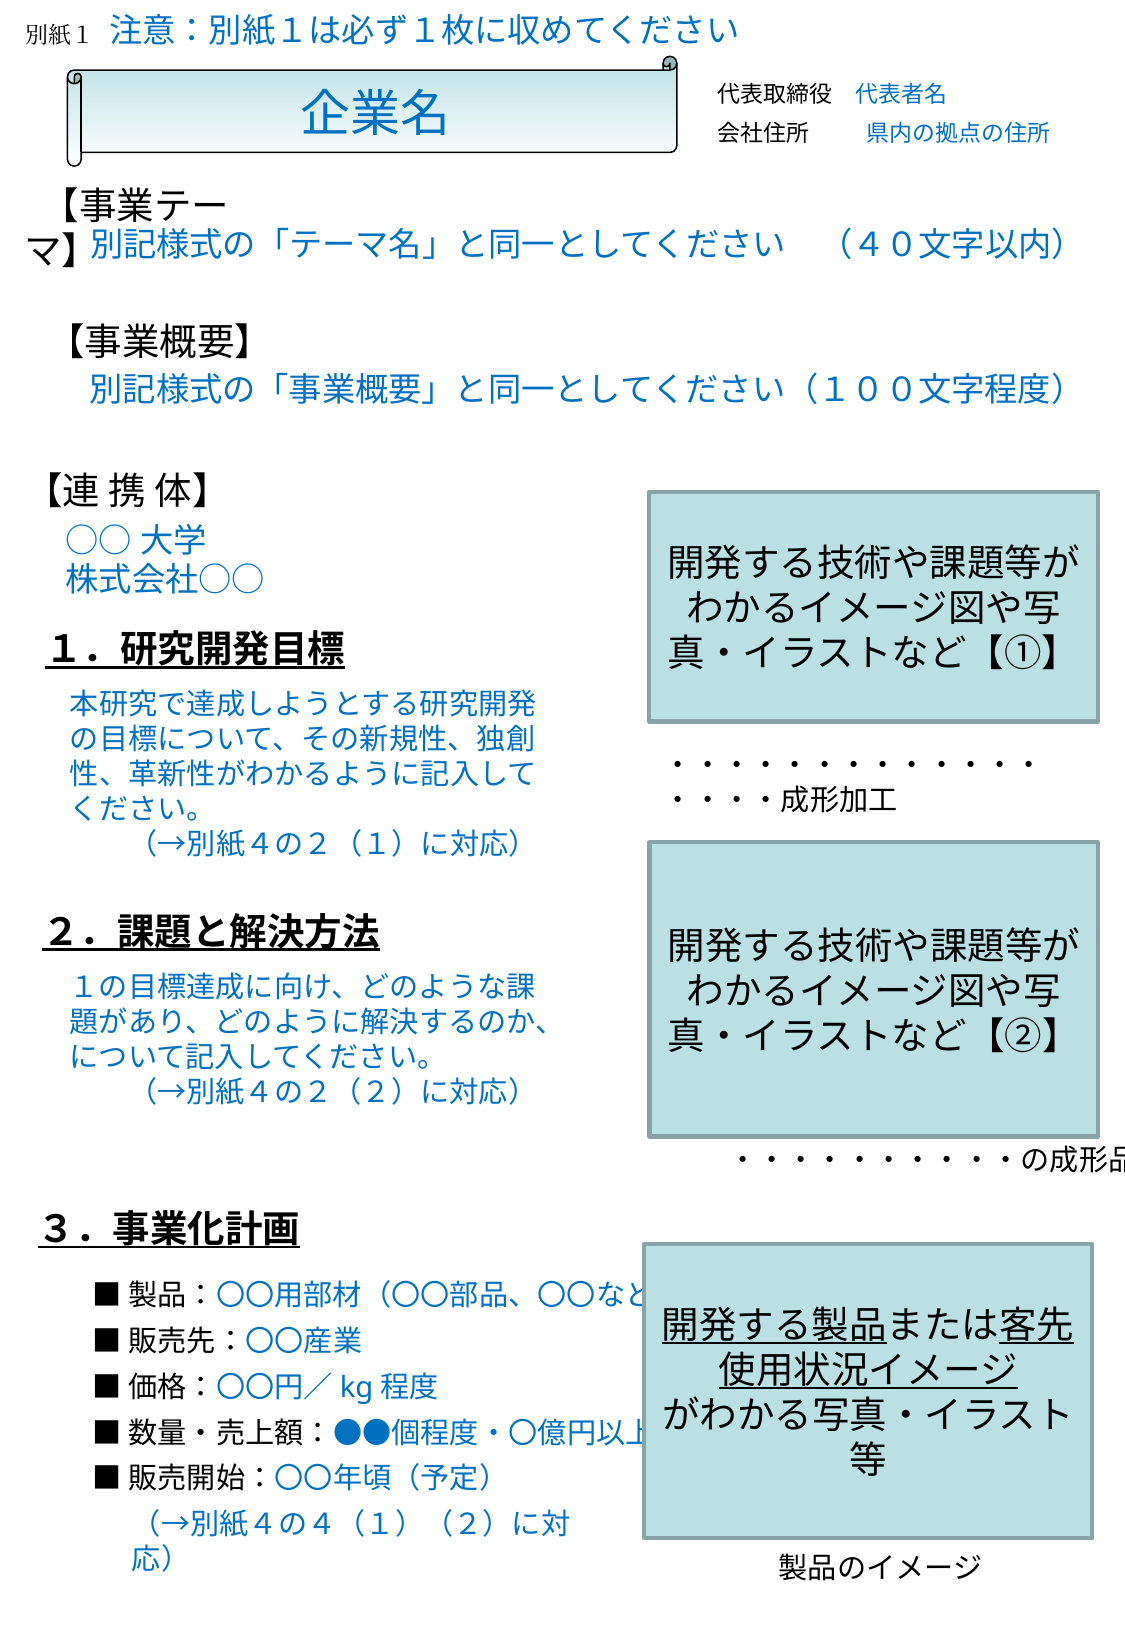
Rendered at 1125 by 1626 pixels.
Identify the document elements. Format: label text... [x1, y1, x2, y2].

text_box 別紙１ [0, 13, 94, 56]
text_box 本研究で達成しようとする研究開発 の目標について、その新規性、独創性、革新性がわかるように記入してください。 （→別紙４の２（１）に対応） [55, 678, 566, 865]
text_box 開発する技術や課題等がわかるイメージ図や写真・イラストなど【①】 [649, 491, 1098, 722]
text_box 開発する技術や課題等がわかるイメージ図や写真・イラストなど【②】 [649, 842, 1098, 1137]
text_box １の目標達成に向け、どのような課題があり、どのように解決するのか、について記入してください。 （→別紙４の２（２）に対応） [54, 960, 574, 1149]
text_box 【事業概要】 [14, 310, 1121, 371]
text_box 企業名 [67, 56, 677, 167]
text_box ・・・・・・・・・・の成形品 [713, 1137, 1007, 1184]
text_box 製品のイメージ [763, 1541, 1019, 1592]
text_box 注意：別紙１は必ず１枚に収めてください [94, 1, 1125, 56]
text_box 代表取締役 代表者名 会社住所 県内の拠点の住所 [702, 72, 1093, 154]
text_box ３．事業化計画 [22, 1197, 315, 1258]
text_box 別記様式の「テーマ名」と同一としてください （４０文字以内） [75, 215, 1106, 271]
text_box ○○大学 株式会社○○ [51, 511, 359, 606]
text_box ■製品：〇〇用部材（〇〇部品、〇〇など） ■販売先：〇〇産業 ■価格：〇〇円／kg程度 ■数量・売上額：●●個程度・〇億円以上 ■販売開始：〇〇年頃（予定） [77, 1258, 643, 1503]
text_box 【事業テーマ】 [9, 175, 315, 280]
text_box 【連 携 体】 [10, 460, 245, 520]
text_box １．研究開発目標 [30, 618, 650, 678]
text_box 別記様式の「事業概要」と同一としてください（１００文字程度） [74, 360, 1106, 416]
text_box 開発する製品または客先使用状況イメージ がわかる写真・イラスト等 [643, 1243, 1093, 1538]
text_box （→別紙４の４（１）（２）に対応） [117, 1498, 628, 1625]
text_box ・・・・・・・・・・・・・・・・・成形加工 [649, 739, 1060, 790]
text_box ２．課題と解決方法 [27, 900, 614, 960]
